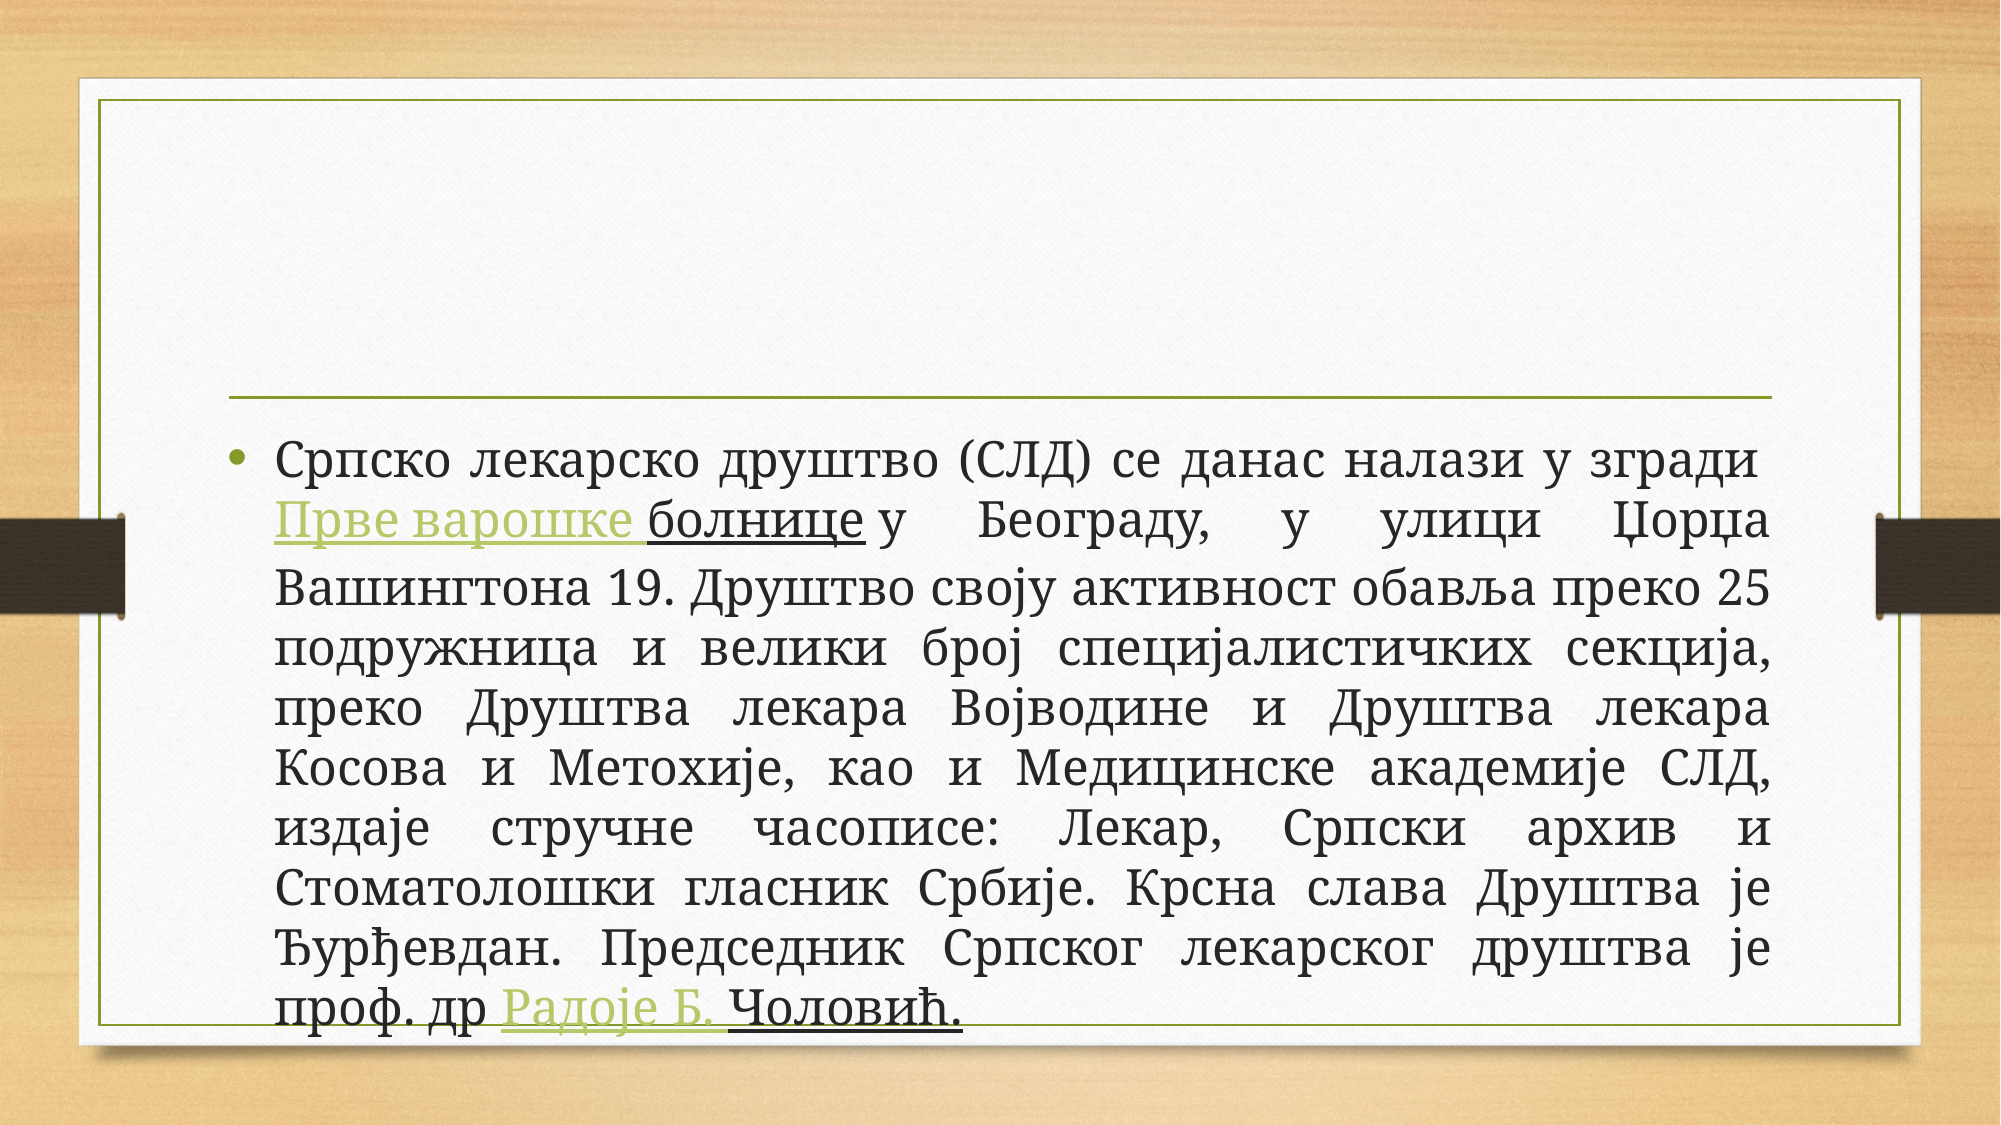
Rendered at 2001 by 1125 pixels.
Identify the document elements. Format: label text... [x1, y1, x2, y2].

list Српско лекарско друштво (СЛД) се данас налази у згради Прве варошке болнице у Београду, у улици Џорџа Вашингтона 19. Друштво своју активност обавља преко 25 подружница и велики број специјалистичких секција, преко Друштва лекара Војводине и Друштва лекара Косова и Метохије, као и Медицинске академије СЛД, издаје стручне часописе: Лекар, Српски архив и Стоматолошки гласник Србије. Крсна слава Друштва је Ђурђевдан. Председник Српског лекарског друштва је проф. др Радоје Б. Чоловић. [212, 419, 1788, 964]
picture [0, 0, 2001, 1125]
